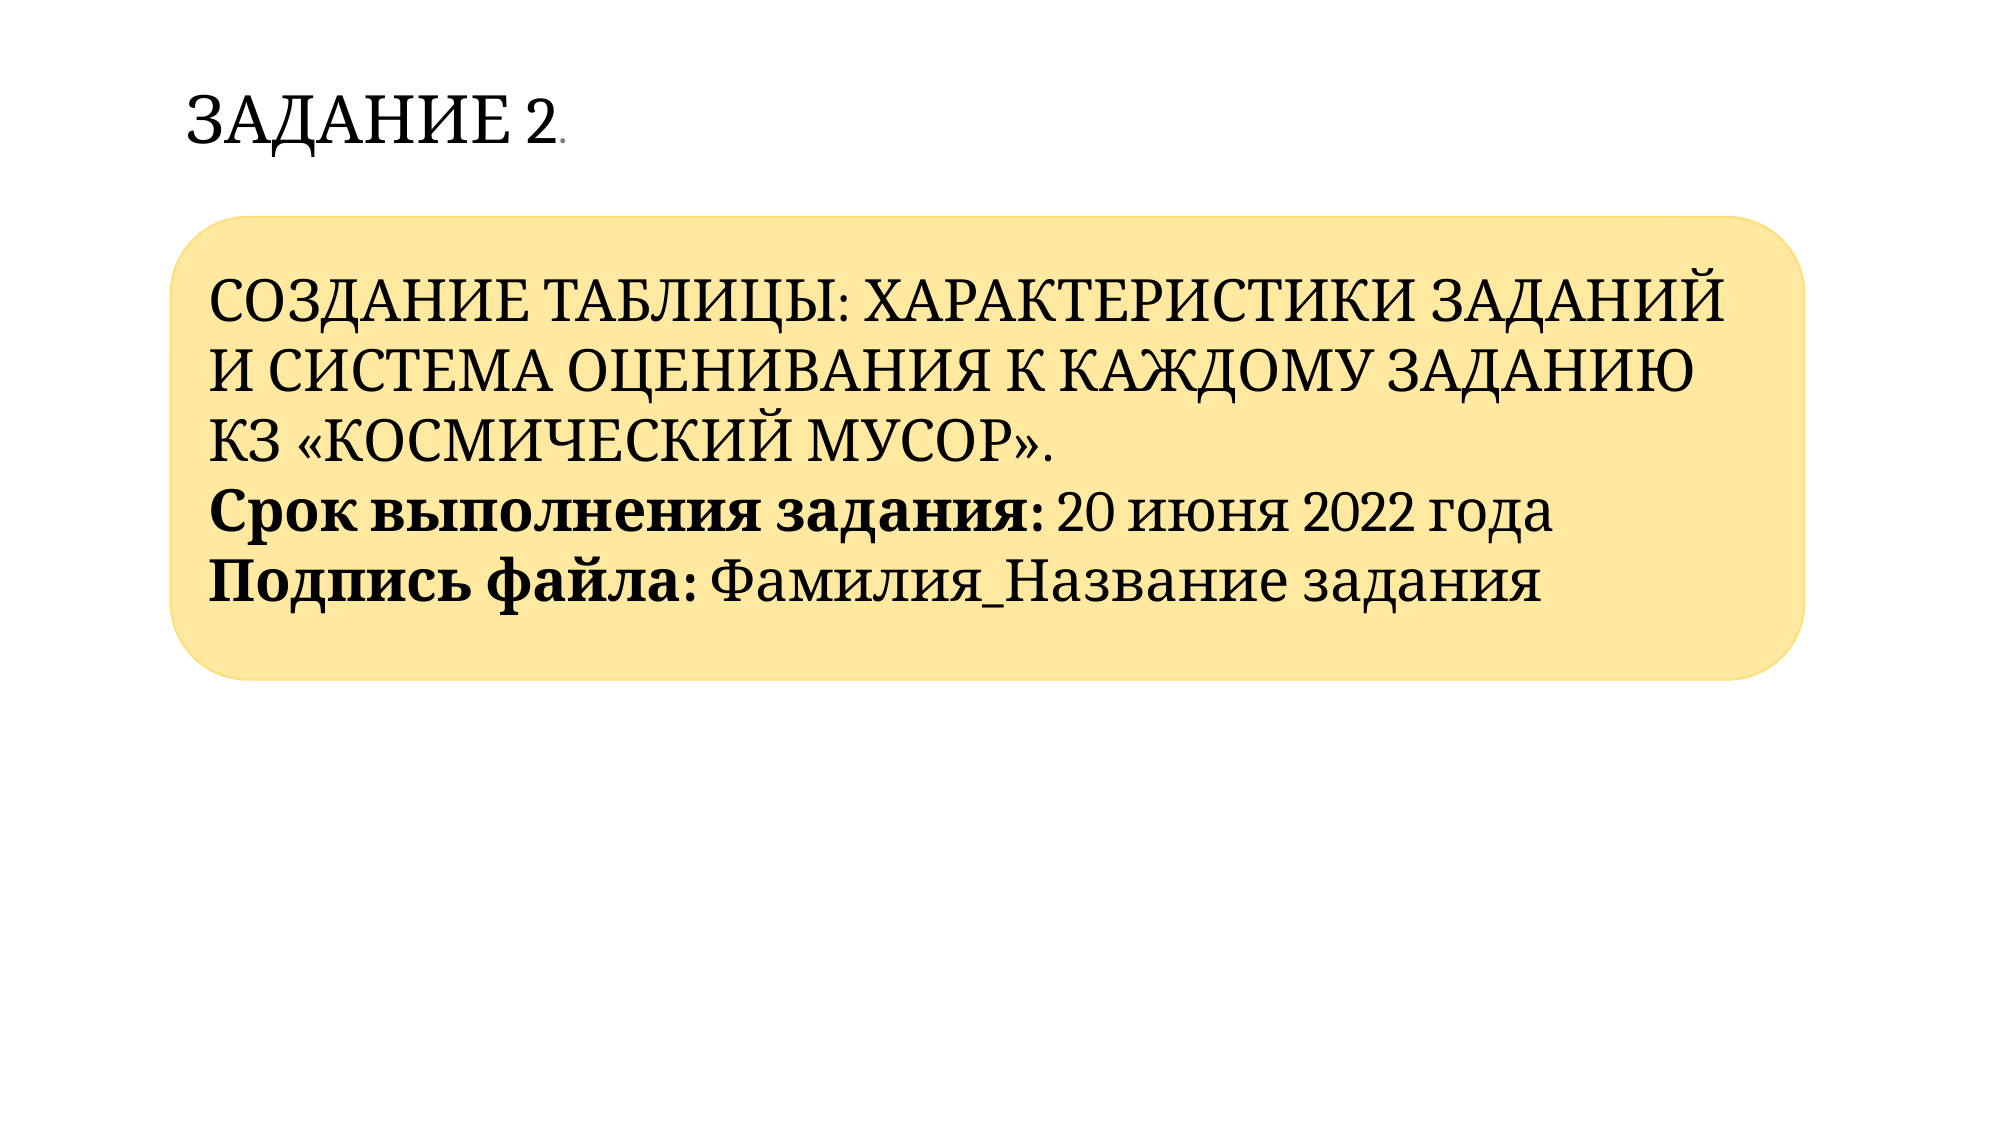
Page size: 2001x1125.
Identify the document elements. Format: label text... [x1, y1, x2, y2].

text_box ЗАДАНИЕ 2. [170, 68, 612, 164]
text_box СОЗДАНИЕ ТАБЛИЦЫ: ХАРАКТЕРИСТИКИ ЗАДАНИЙ И СИСТЕМА ОЦЕНИВАНИЯ К КАЖДОМУ ЗАДАНИЮ КЗ «КОСМИЧЕСКИЙ МУСОР». Срок выполнения задания: 20 июня 2022 года Подпись файла: Фамилия_Название задания [169, 215, 1806, 681]
